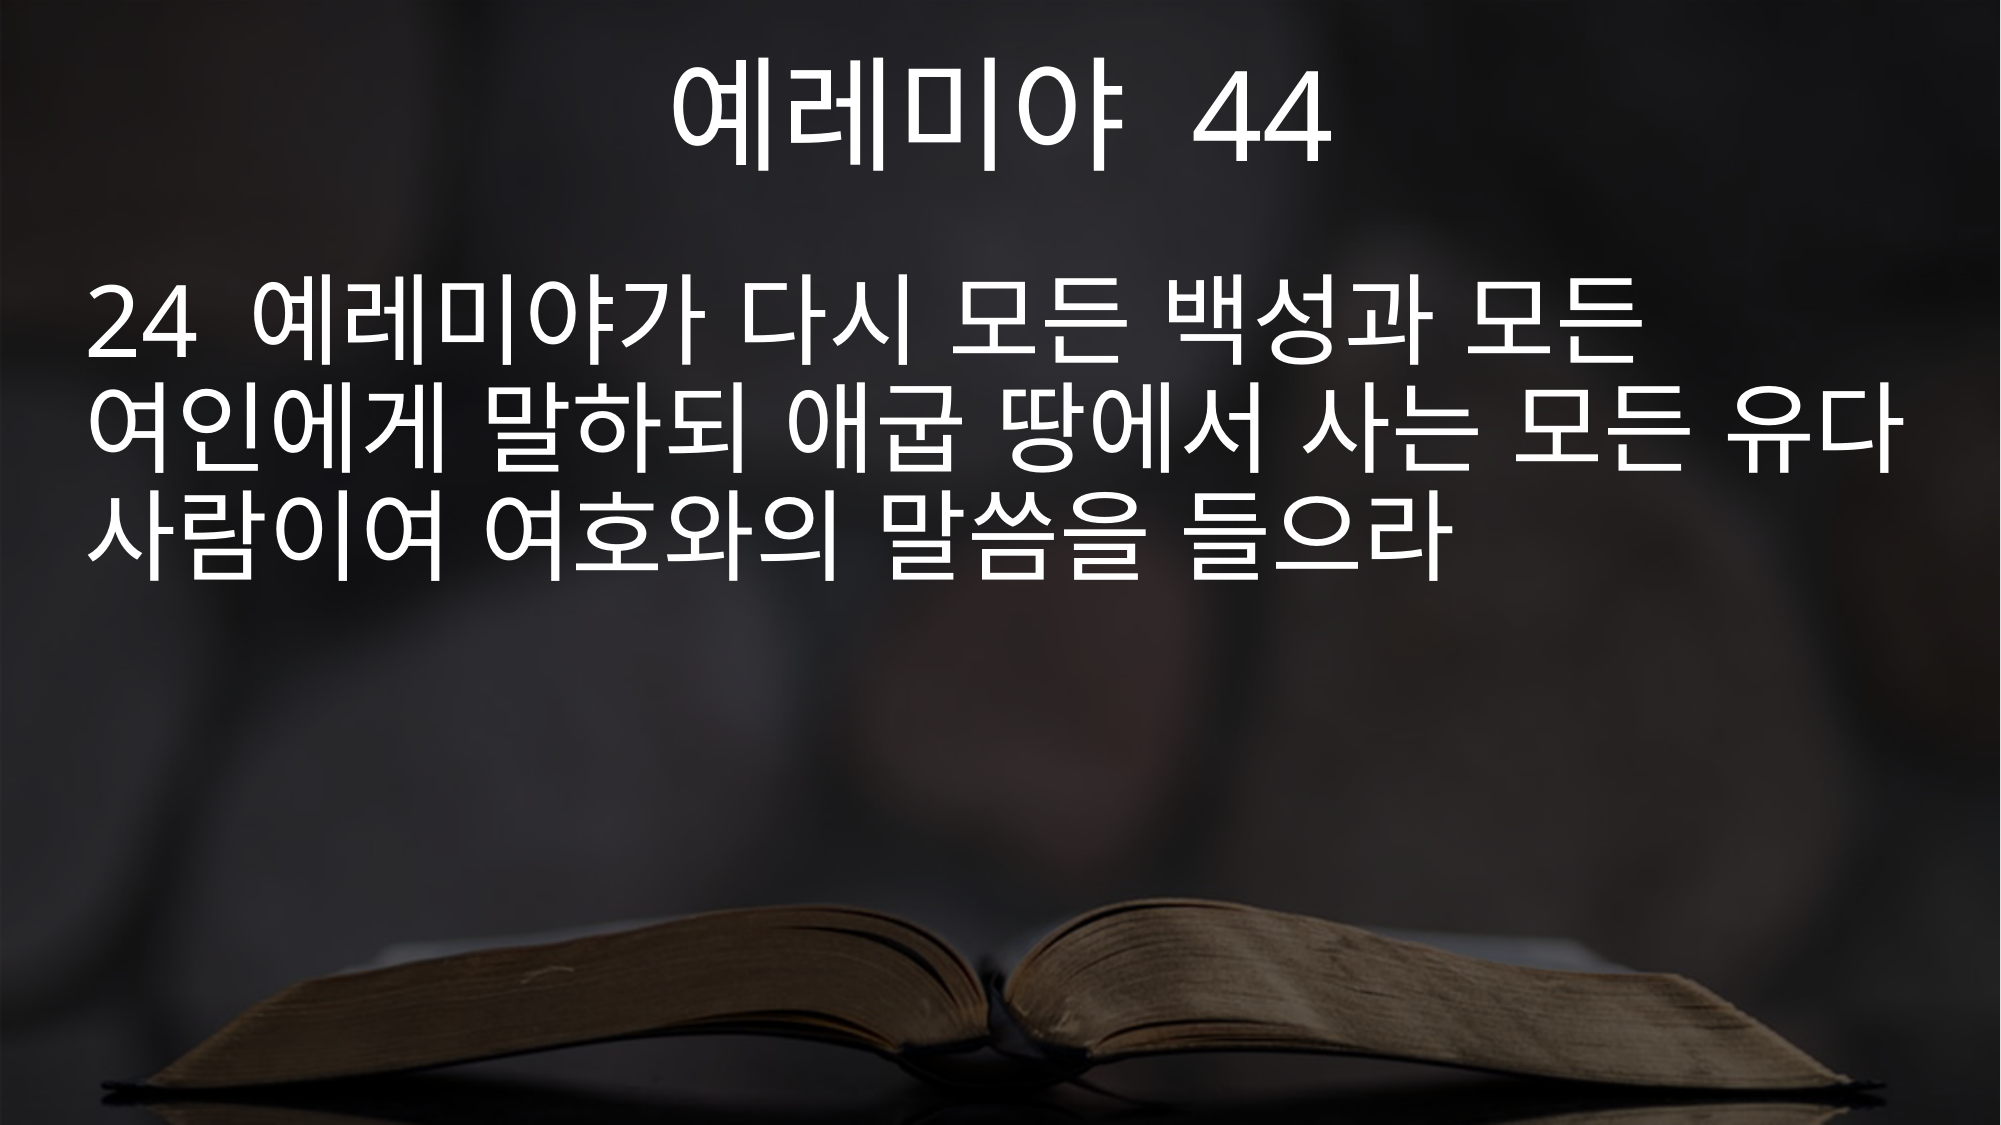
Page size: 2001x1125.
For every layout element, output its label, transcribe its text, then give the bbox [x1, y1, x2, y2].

footer 예레미야 44 [0, 32, 2000, 192]
picture [0, 0, 2001, 1125]
list 24 예레미야가 다시 모든 백성과 모든 여인에게 말하되 애굽 땅에서 사는 모든 유다 사람이여 여호와의 말씀을 들으라 [69, 263, 1953, 423]
